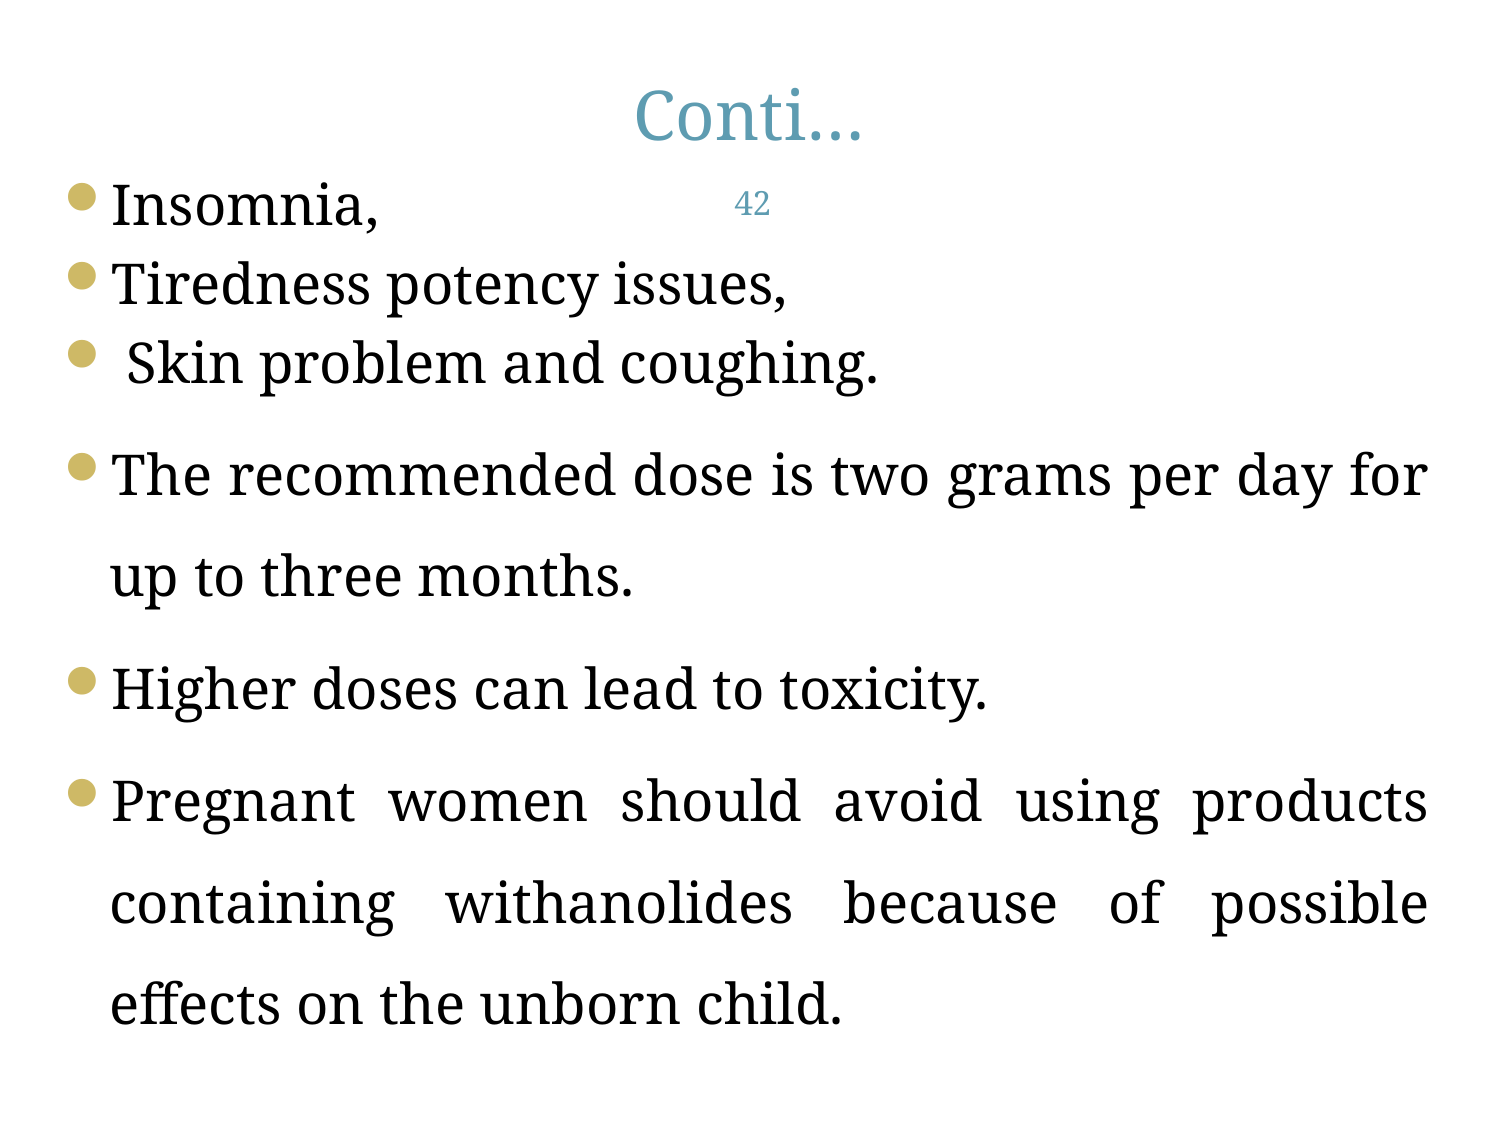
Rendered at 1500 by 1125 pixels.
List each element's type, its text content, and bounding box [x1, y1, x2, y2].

title Conti… [49, 37, 1450, 162]
slide_number 42 [715, 168, 791, 241]
list Insomnia, Tiredness potency issues, Skin problem and coughing. The recommended dose is two grams per day for up to three months. Higher doses can lead to toxicity. Pregnant women should avoid using products containing withanolides because of possible effects on the unborn child. [49, 161, 1445, 1063]
